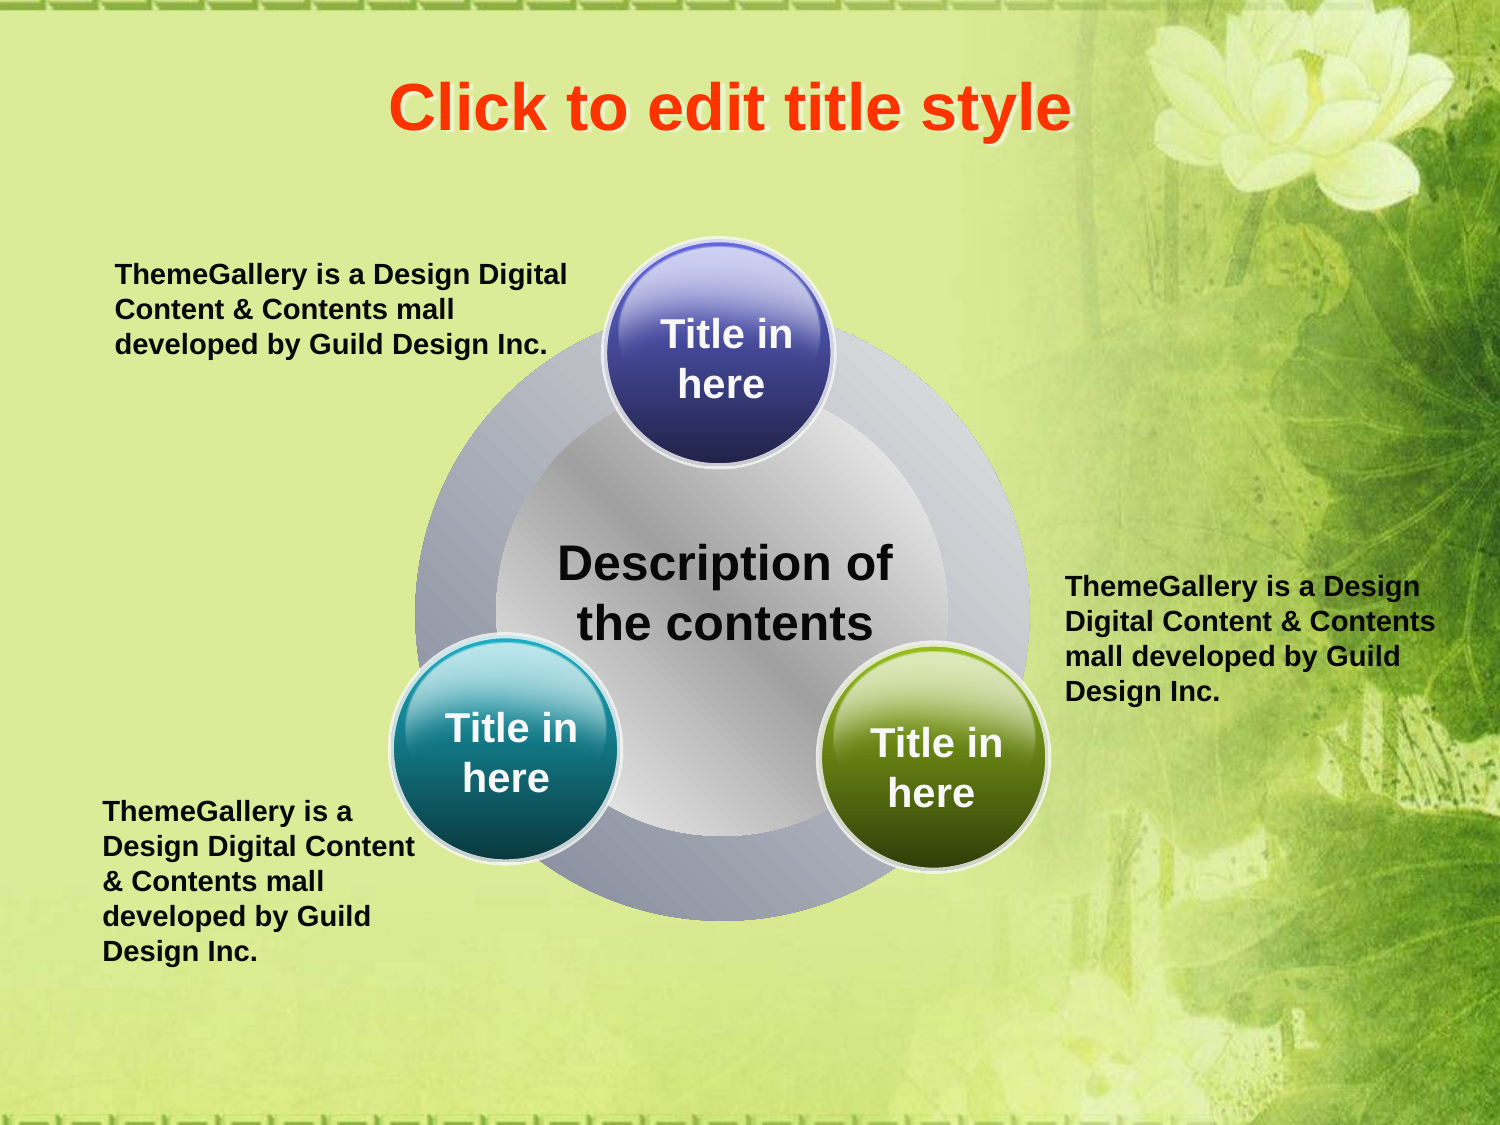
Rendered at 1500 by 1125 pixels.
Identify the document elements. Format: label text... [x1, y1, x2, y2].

text_box Description of the contents [524, 523, 926, 659]
text_box ThemeGallery is a Design Digital Content & Contents mall developed by Guild Design Inc. [99, 247, 592, 368]
text_box [415, 368, 592, 623]
text_box ThemeGallery is a Design Digital Content & Contents mall developed by Guild Design Inc. [1050, 560, 1475, 715]
title Click to edit title style [137, 57, 1325, 150]
text_box ThemeGallery is a Design Digital Content & Contents mall developed by Guild Design Inc. [87, 785, 444, 975]
picture [0, 0, 1500, 1125]
text_box [556, 817, 876, 921]
text_box [496, 421, 948, 631]
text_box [597, 228, 839, 467]
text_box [812, 632, 1054, 871]
text_box [844, 331, 1030, 631]
text_box [629, 659, 807, 836]
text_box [384, 624, 626, 863]
